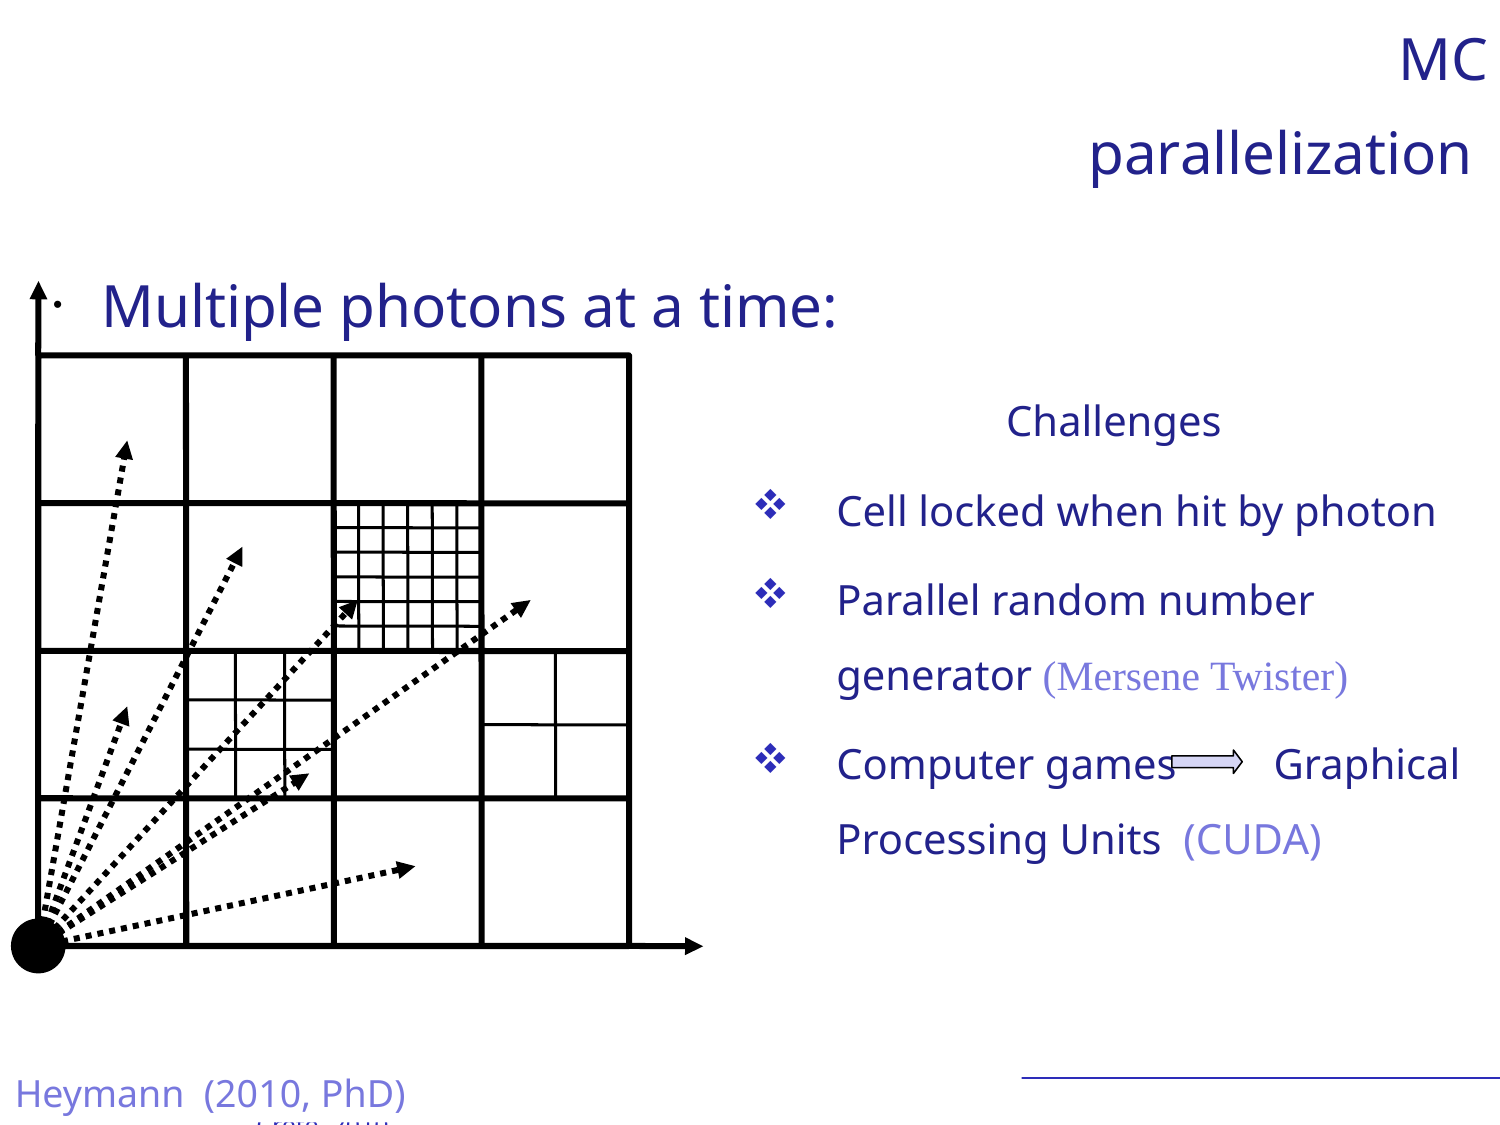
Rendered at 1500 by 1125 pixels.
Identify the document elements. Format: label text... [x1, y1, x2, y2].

text_box MC parallelization [1078, 27, 1489, 153]
text_box [1171, 750, 1243, 774]
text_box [11, 280, 704, 973]
text_box Challenges Cell locked when hit by photon Parallel random number generator (Mersene Twister) Computer games Graphical Processing Units (CUDA) [738, 363, 1500, 985]
text_box Heymann (2010, PhD) [0, 1047, 1022, 1123]
list Multiple photons at a time: [23, 269, 891, 375]
